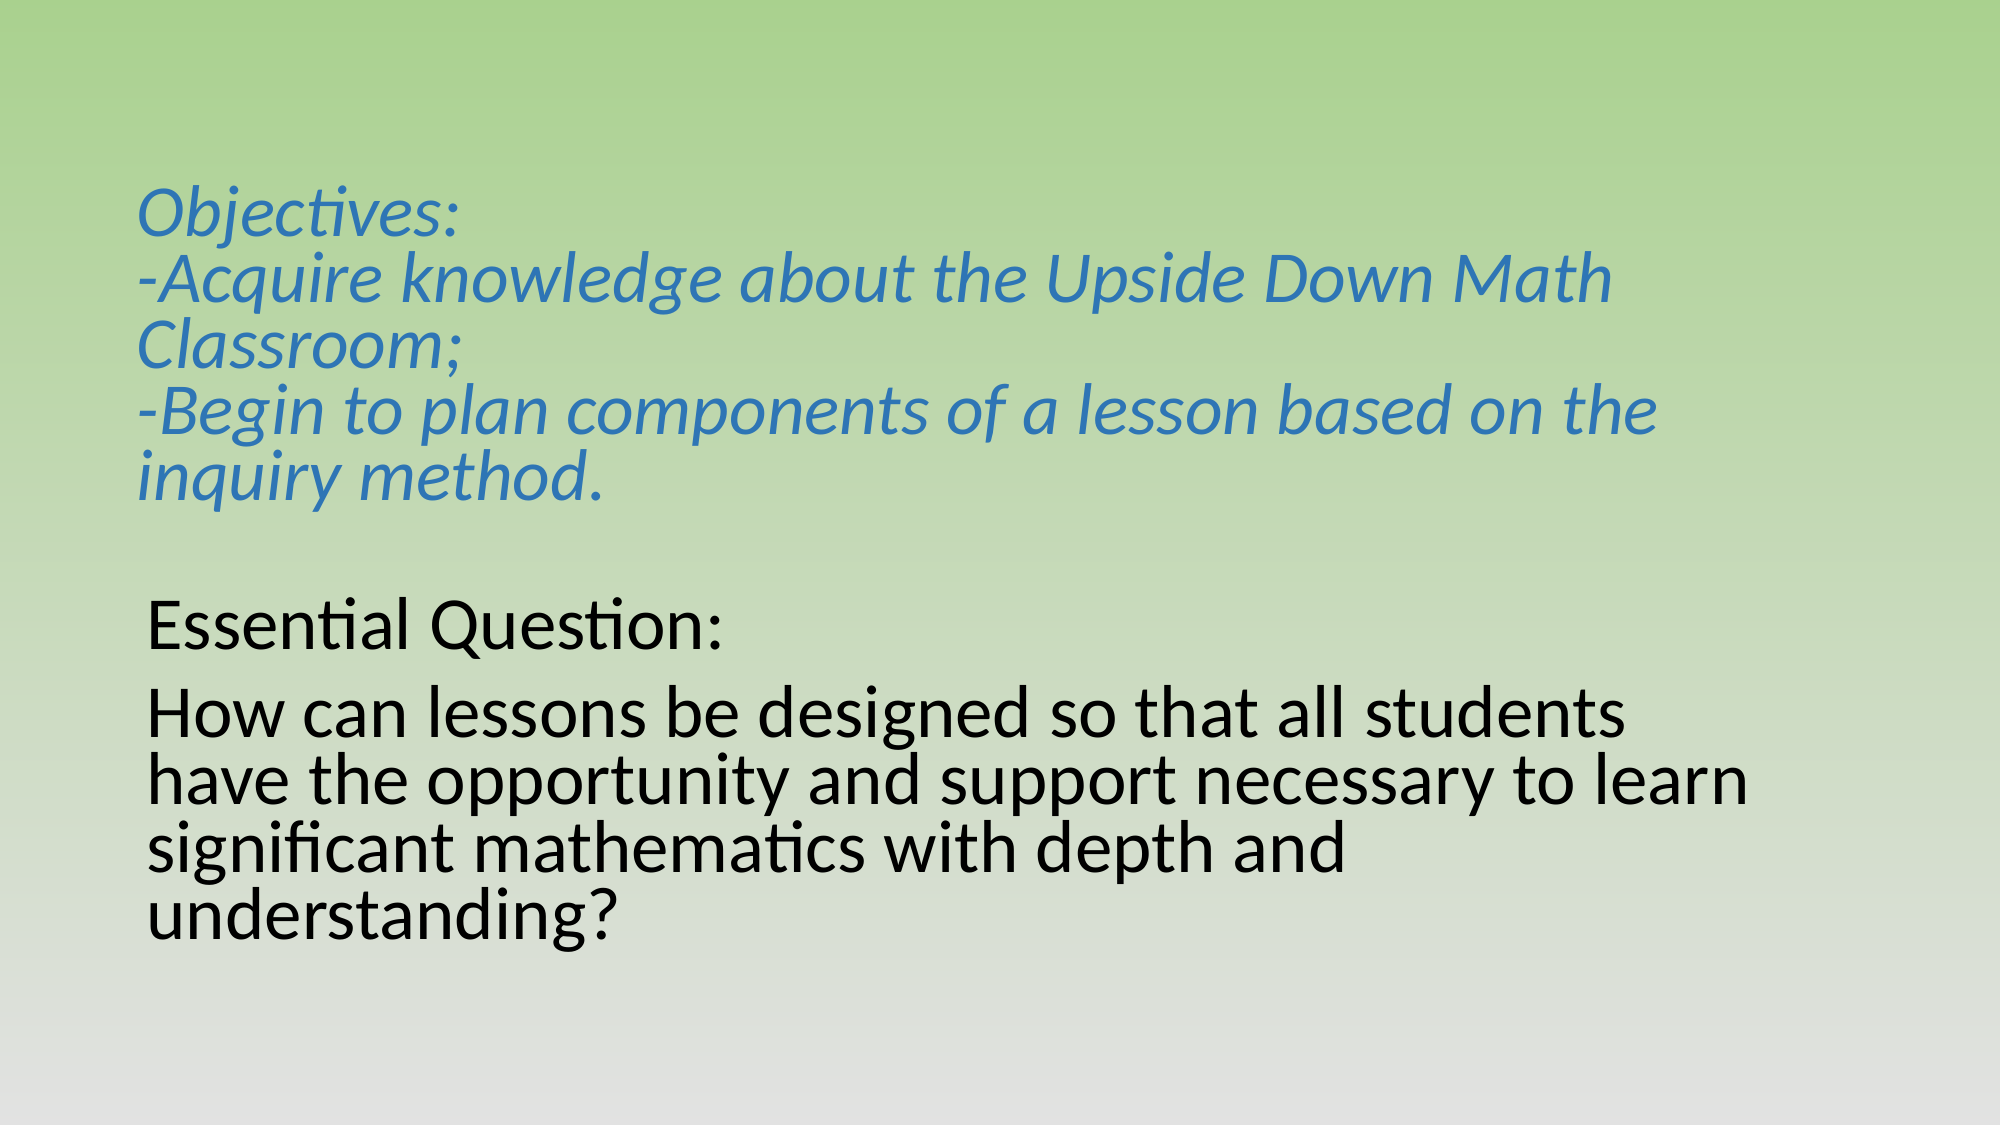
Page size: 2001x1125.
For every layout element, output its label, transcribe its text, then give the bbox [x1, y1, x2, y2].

subtitle Essential Question: How can lessons be designed so that all students have the opportunity and support necessary to learn significant mathematics with depth and understanding? [131, 587, 1792, 988]
title Objectives: -Acquire knowledge about the Upside Down Math Classroom; -Begin to plan components of a lesson based on the inquiry method. [121, 174, 1831, 522]
